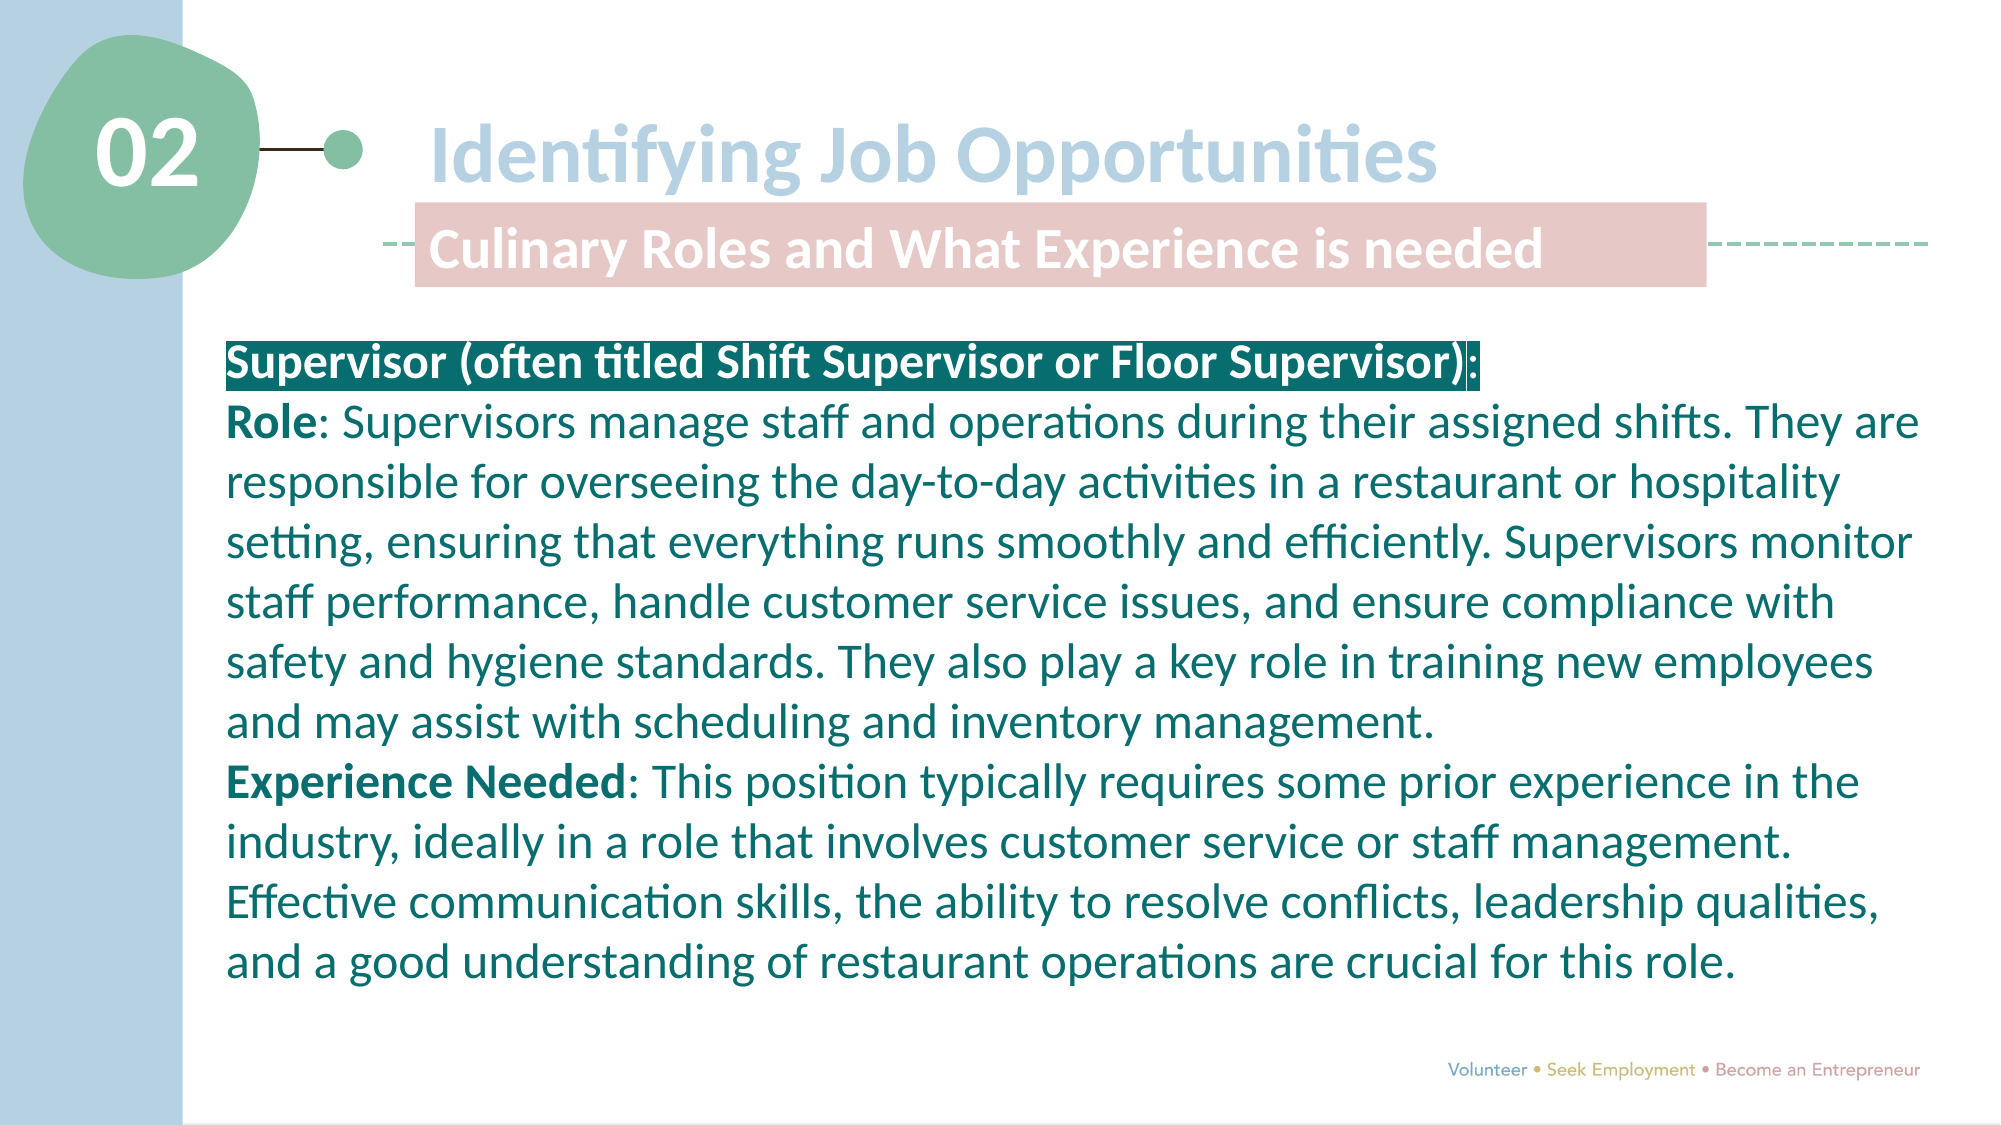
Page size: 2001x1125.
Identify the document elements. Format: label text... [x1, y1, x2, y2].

text_box [55, 35, 249, 88]
picture [1418, 1046, 1971, 1103]
text_box [34, 230, 234, 280]
text_box [0, 0, 184, 1125]
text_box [110, 129, 363, 170]
text_box Supervisor (often titled Shift Supervisor or Floor Supervisor): Role: Supervisors manage staff and operations during their assigned shifts. They are responsible for overseeing the day-to-day activities in a restaurant or hospitality setting, ensuring that everything runs smoothly and efficiently. Supervisors monitor staff performance, handle customer service issues, and ensure compliance with safety and hygiene standards. They also play a key role in training new employees and may assist with scheduling and inventory management. Experience Needed: This position typically requires some prior experience in the industry, ideally in a role that involves customer service or staff management. Effective communication skills, the ability to resolve conflicts, leadership qualities, and a good understanding of restaurant operations are crucial for this role. [211, 321, 1960, 997]
text_box Culinary Roles and What Experience is needed [414, 244, 1707, 288]
text_box 02 [21, 88, 275, 230]
text_box Identifying Job Opportunities [414, 108, 1675, 202]
text_box Culinary Roles and What Experience is needed [414, 202, 1707, 243]
